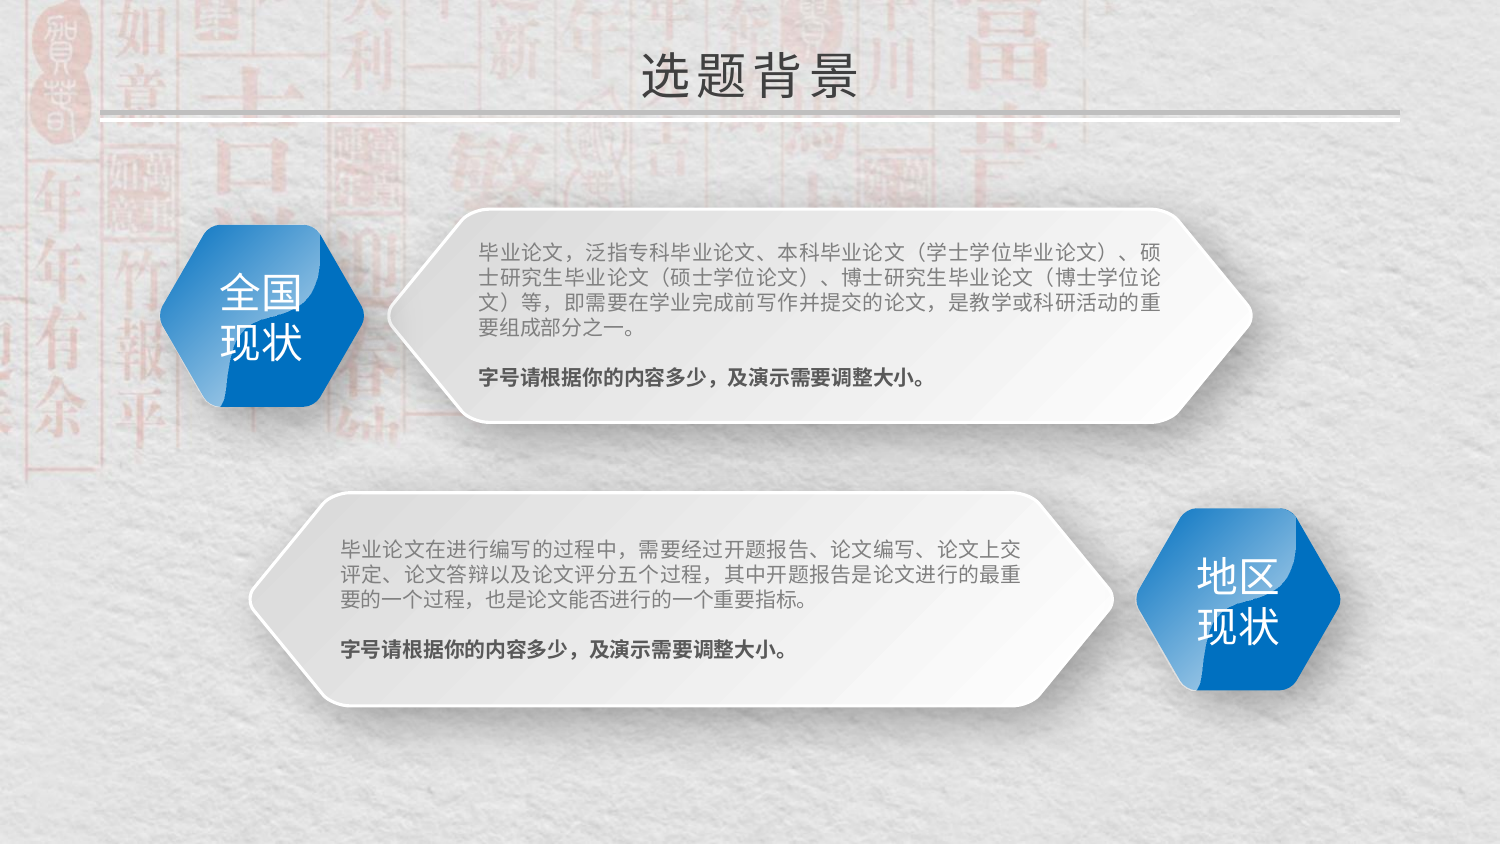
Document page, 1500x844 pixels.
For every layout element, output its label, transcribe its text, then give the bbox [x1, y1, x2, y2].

text_box 选题背景 [625, 37, 875, 112]
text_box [1135, 508, 1342, 691]
text_box 毕业论文在进行编写的过程中，需要经过开题报告、论文编写、论文上交评定、论文答辩以及论文评分五个过程，其中开题报告是论文进行的最重要的一个过程，也是论文能否进行的一个重要指标。 字号请根据你的内容多少，及演示需要调整大小。 [340, 536, 1022, 662]
text_box 毕业论文，泛指专科毕业论文、本科毕业论文（学士学位毕业论文）、硕士研究生毕业论文（硕士学位论文）、博士研究生毕业论文（博士学位论文）等，即需要在学业完成前写作并提交的论文，是教学或科研活动的重要组成部分之一。 字号请根据你的内容多少，及演示需要调整大小。 [478, 240, 1162, 391]
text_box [159, 224, 365, 407]
text_box [397, 209, 1252, 423]
text_box [250, 492, 1113, 706]
picture [0, 0, 1500, 844]
